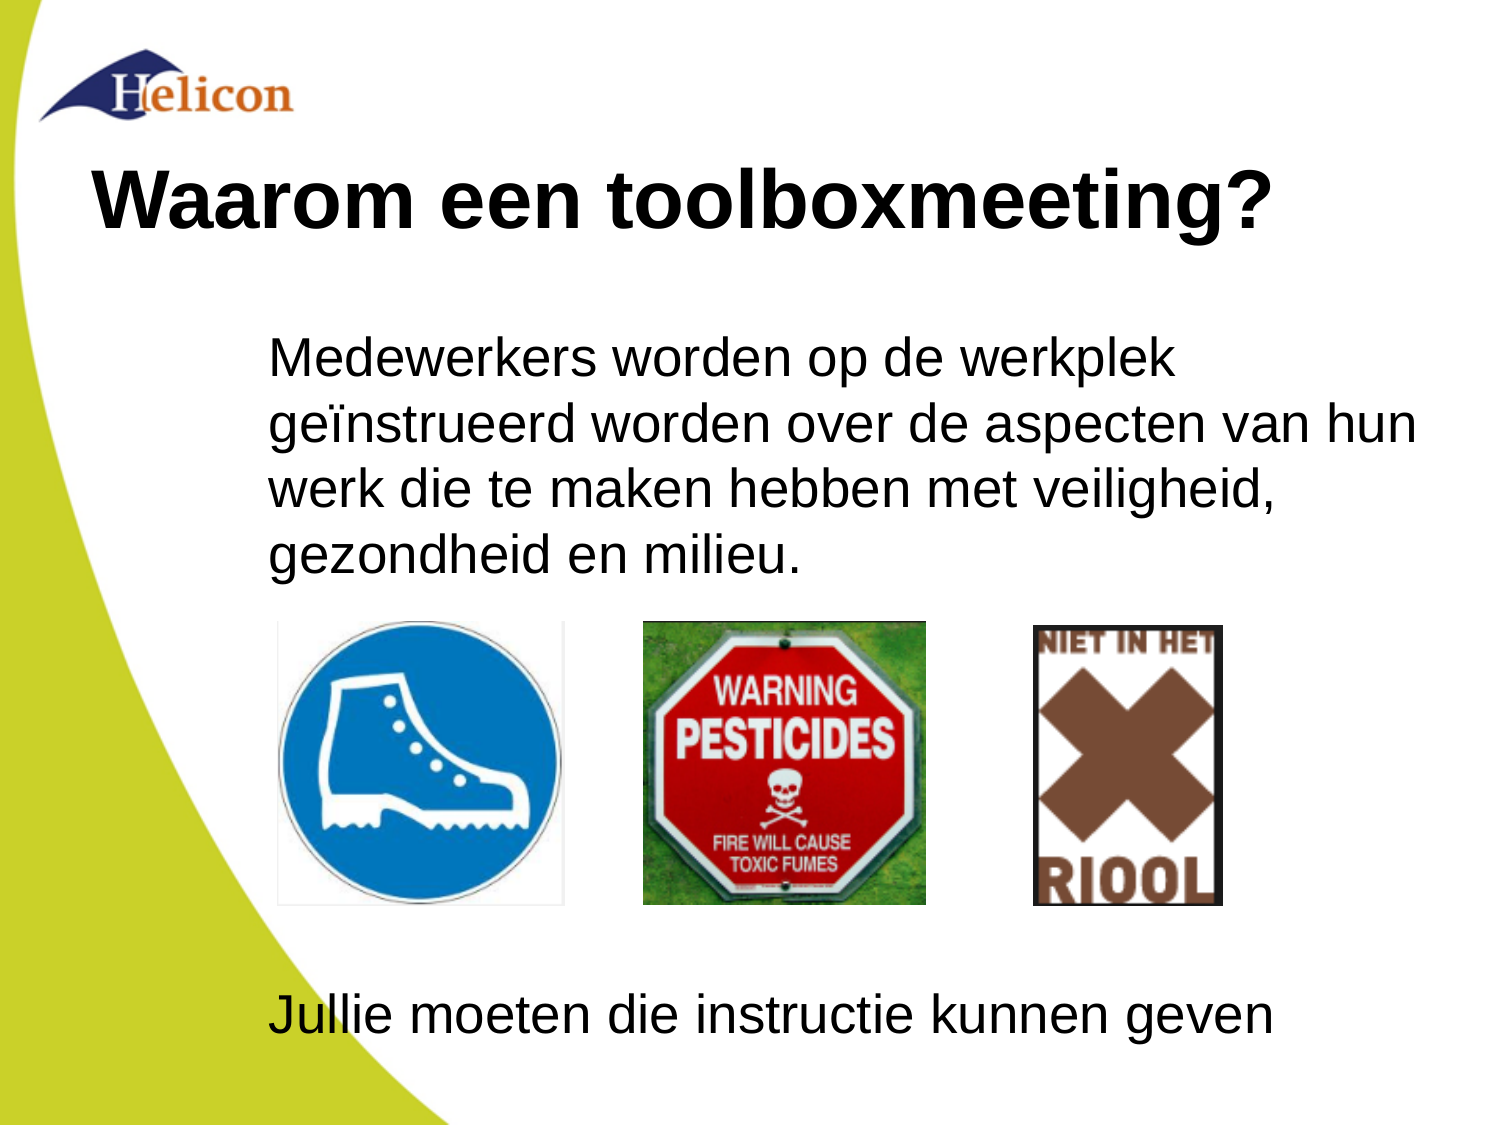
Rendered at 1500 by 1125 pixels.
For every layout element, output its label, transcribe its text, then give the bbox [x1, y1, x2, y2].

list Medewerkers worden op de werkplek geïnstrueerd worden over de aspecten van hun werk die te maken hebben met veiligheid, gezondheid en milieu. Jullie moeten die instructie kunnen geven [253, 314, 1459, 1057]
title Waarom een toolboxmeeting? [76, 101, 1427, 290]
picture [0, 0, 1500, 1125]
